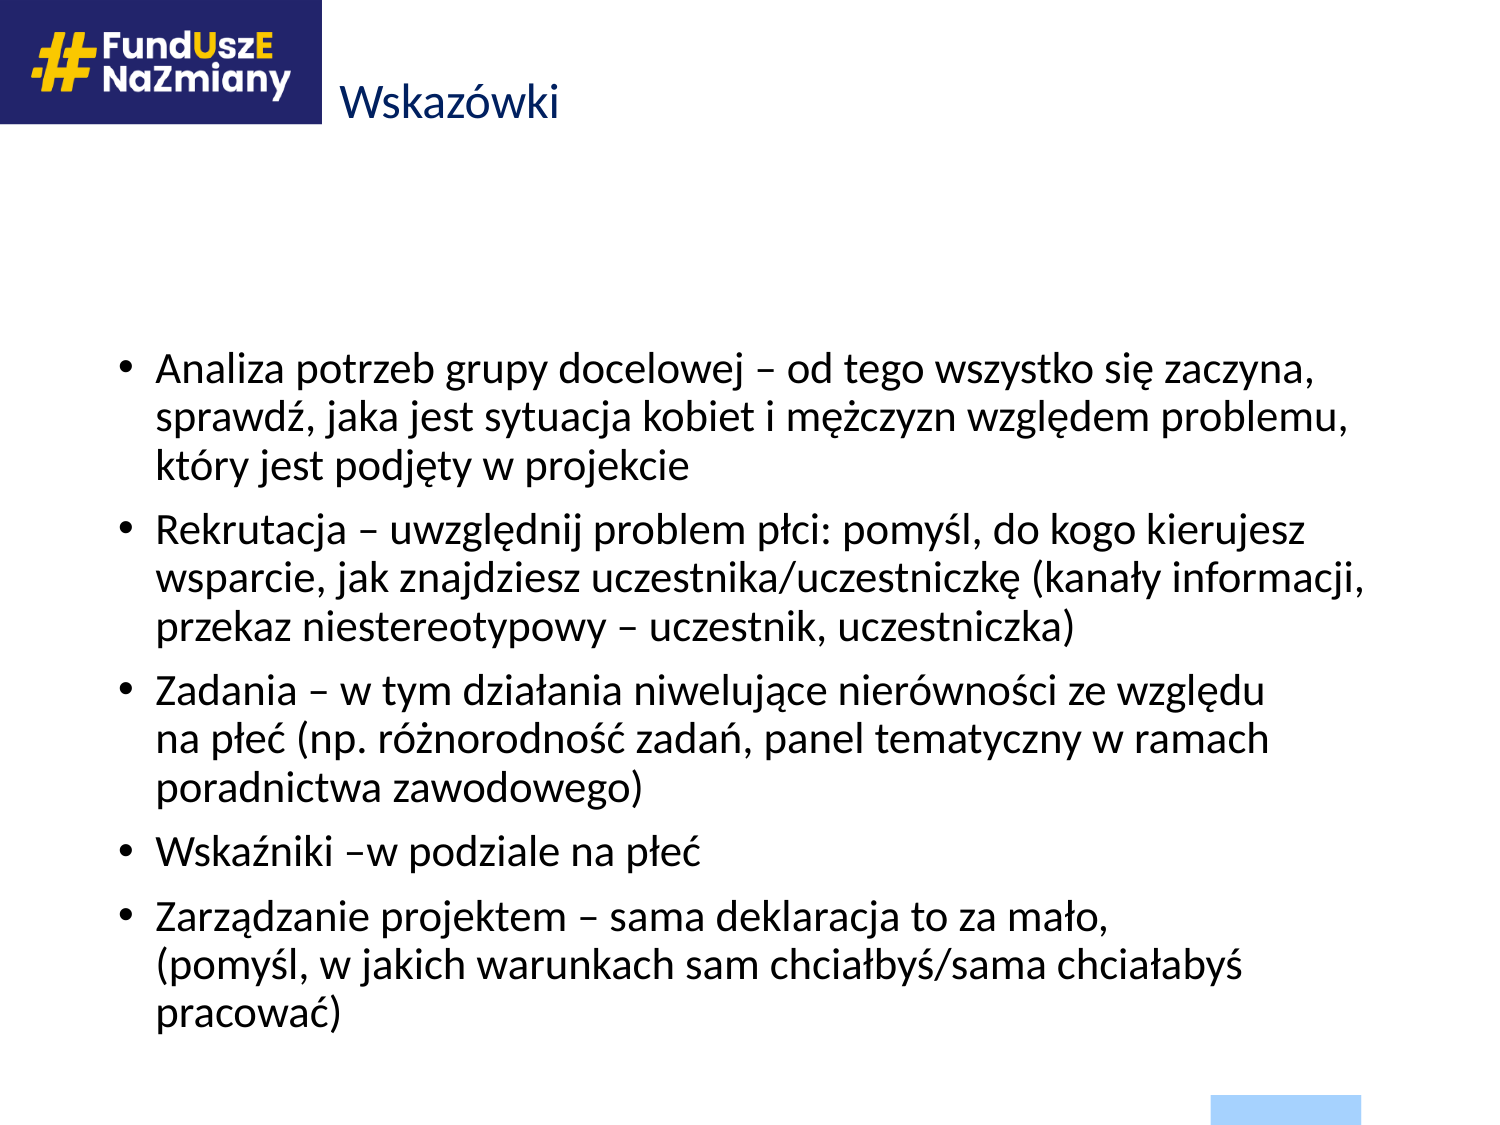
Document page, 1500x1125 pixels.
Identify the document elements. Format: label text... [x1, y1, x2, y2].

title Wskazówki [287, 49, 1086, 142]
picture [0, 0, 1500, 1125]
list Analiza potrzeb grupy docelowej – od tego wszystko się zaczyna, sprawdź, jaka jest sytuacja kobiet i mężczyzn względem problemu, który jest podjęty w projekcie Rekrutacja – uwzględnij problem płci: pomyśl, do kogo kierujesz wsparcie, jak znajdziesz uczestnika/uczestniczkę (kanały informacji, przekaz niestereotypowy – uczestnik, uczestniczka) Zadania – w tym działania niwelujące nierówności ze względu na płeć (np. różnorodność zadań, panel tematyczny w ramach poradnictwa zawodowego) Wskaźniki –w podziale na płeć Zarządzanie projektem – sama deklaracja to za mało, (pomyśl, w jakich warunkach sam chciałbyś/sama chciałabyś pracować) [103, 337, 1397, 1048]
